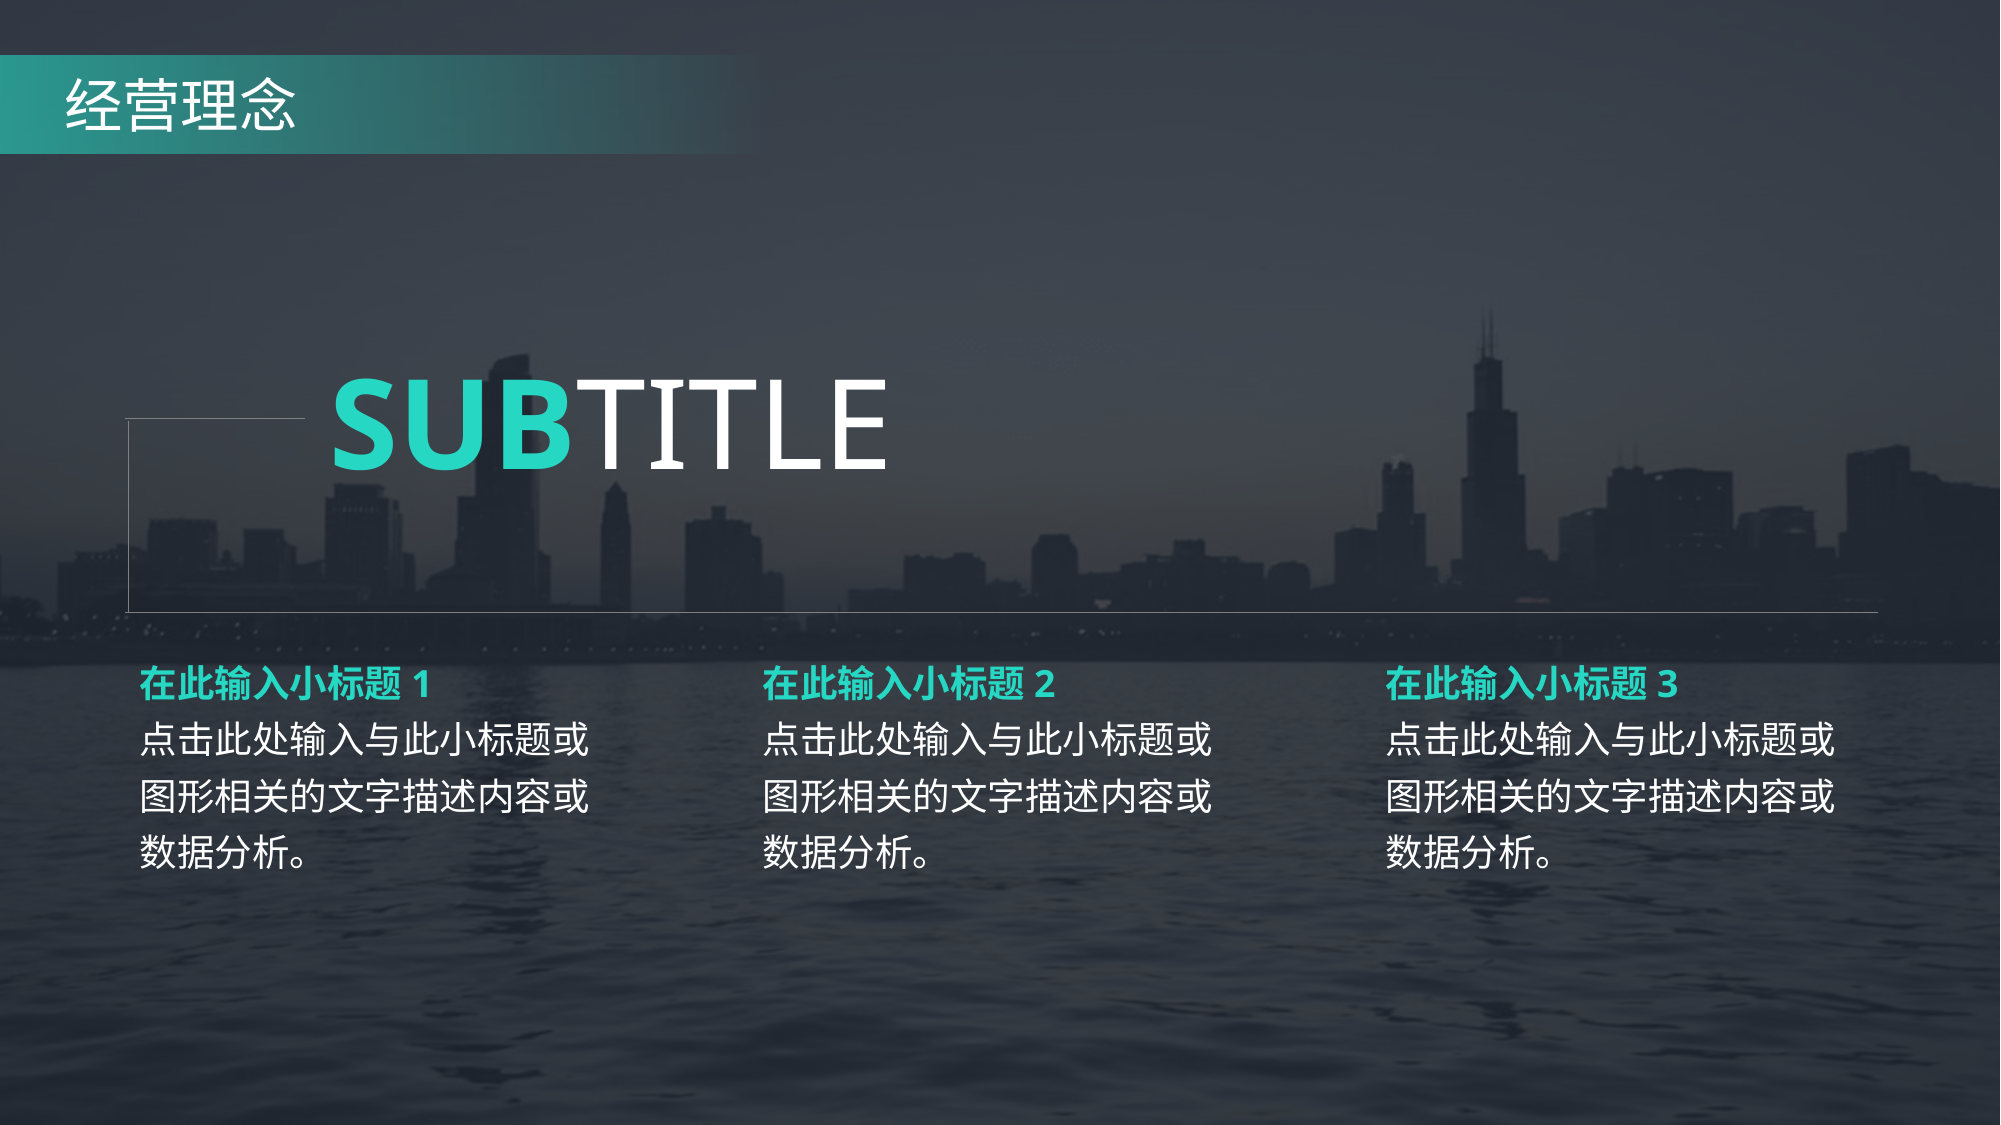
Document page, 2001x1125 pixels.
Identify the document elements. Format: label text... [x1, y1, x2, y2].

text_box SUBTITLE [314, 337, 1618, 503]
title 经营理念 [47, 61, 314, 148]
text_box 在此输入小标题2 点击此处输入与此小标题或图形相关的文字描述内容或数据分析。 [747, 652, 1256, 881]
text_box 在此输入小标题1 点击此处输入与此小标题或图形相关的文字描述内容或数据分析。 [124, 652, 633, 881]
text_box 在此输入小标题3 点击此处输入与此小标题或图形相关的文字描述内容或数据分析。 [1370, 652, 1879, 881]
